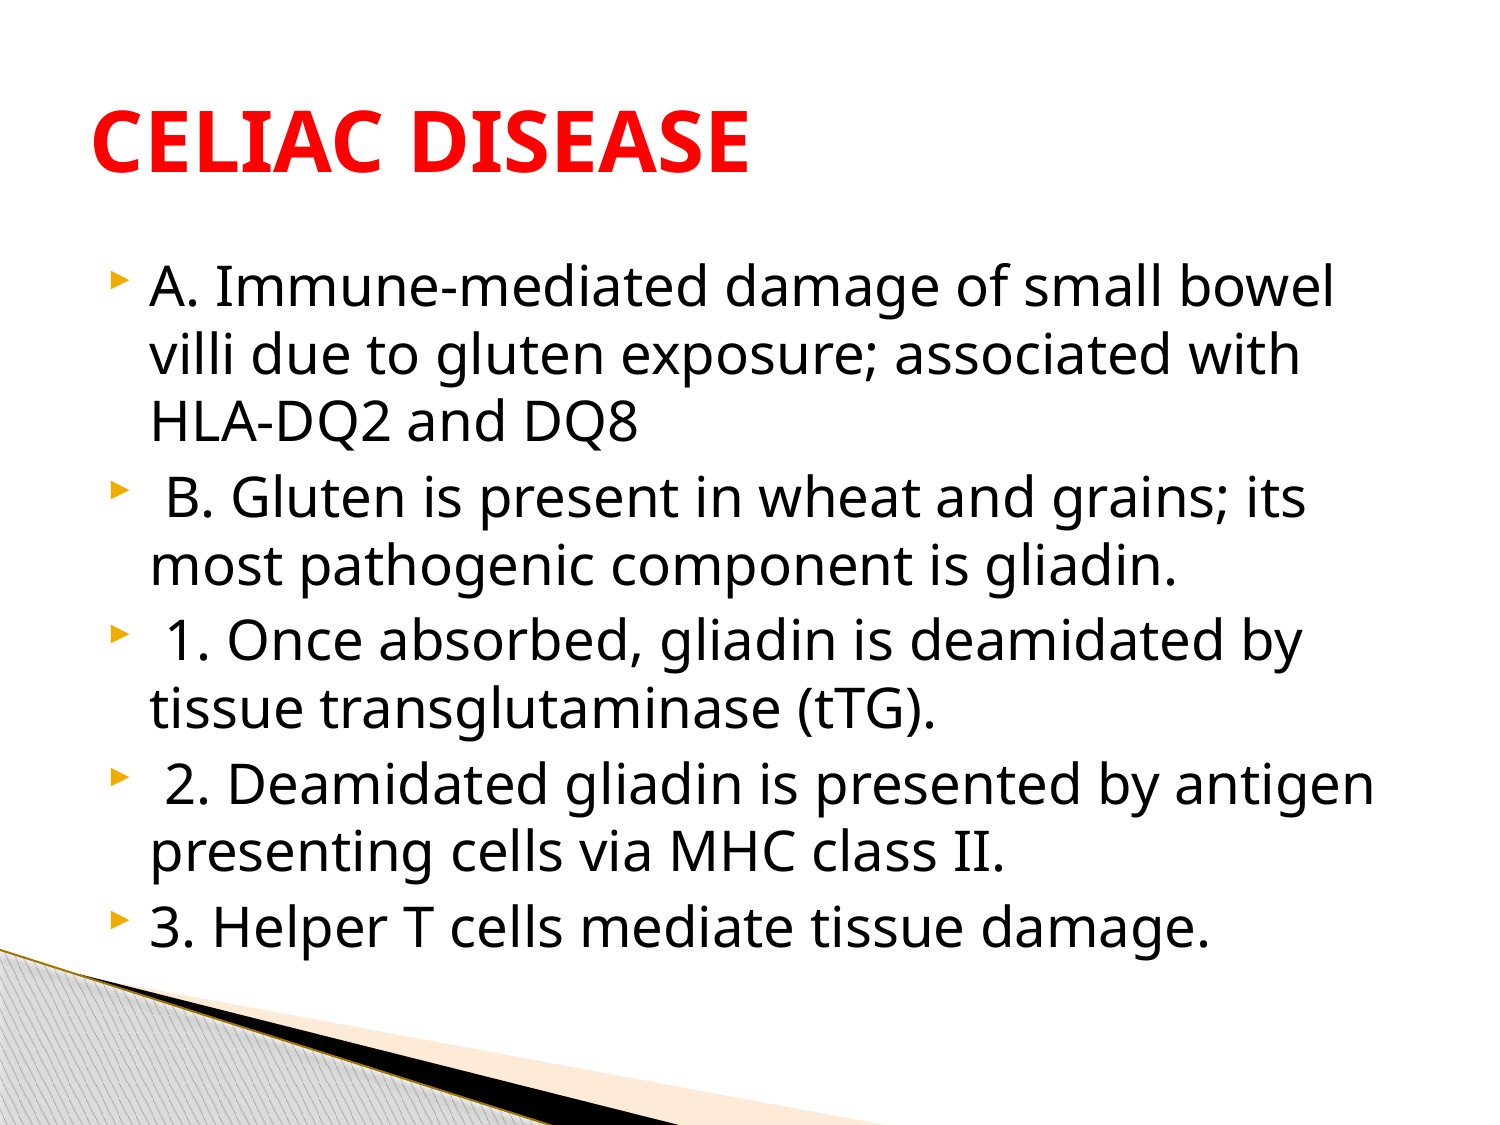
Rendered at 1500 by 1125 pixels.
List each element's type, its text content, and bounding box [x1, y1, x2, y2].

title CELIAC DISEASE [75, 45, 1425, 233]
list A. Immune-mediated damage of small bowel villi due to gluten exposure; associated with HLA-DQ2 and DQ8 B. Gluten is present in wheat and grains; its most pathogenic component is gliadin. 1. Once absorbed, gliadin is deamidated by tissue transglutaminase (tTG). 2. Deamidated gliadin is presented by antigen presenting cells via MHC class II. 3. Helper T cells mediate tissue damage. [75, 243, 1425, 986]
